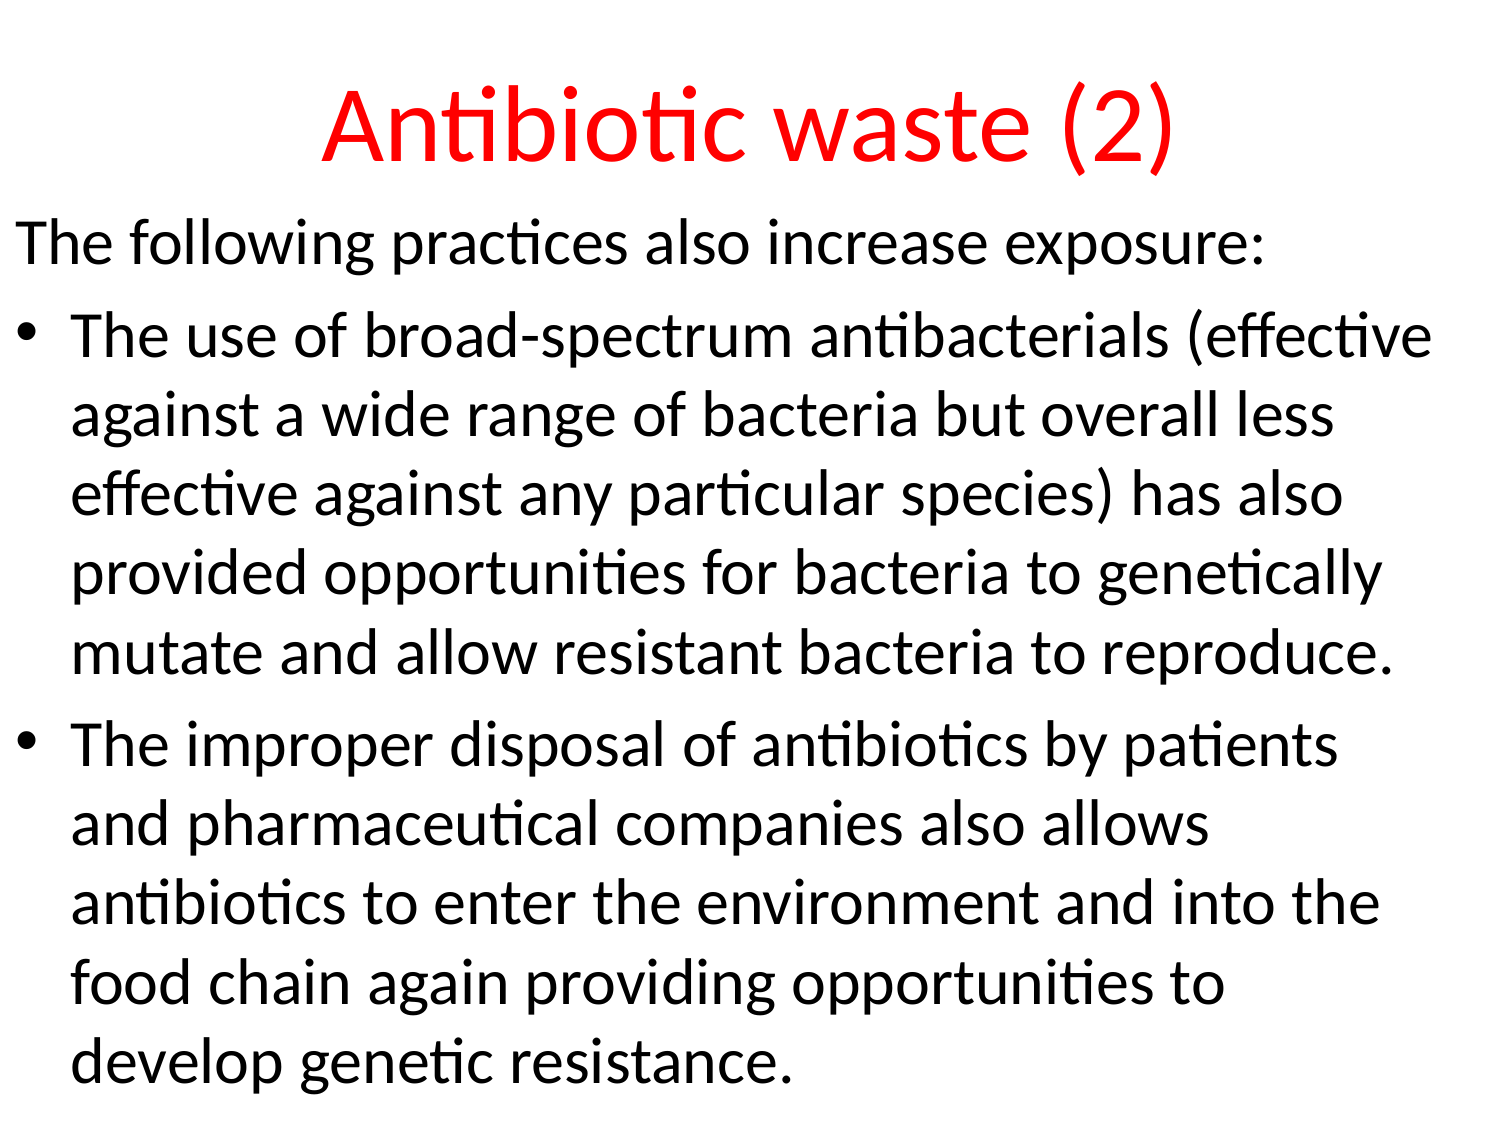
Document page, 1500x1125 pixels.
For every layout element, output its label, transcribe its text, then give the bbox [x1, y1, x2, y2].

title Antibiotic waste (2) [75, 45, 1425, 191]
list The following practices also increase exposure: The use of broad-spectrum antibacterials (effective against a wide range of bacteria but overall less effective against any particular species) has also provided opportunities for bacteria to genetically mutate and allow resistant bacteria to reproduce. The improper disposal of antibiotics by patients and pharmaceutical companies also allows antibiotics to enter the environment and into the food chain again providing opportunities to develop genetic resistance. [0, 191, 1463, 1125]
